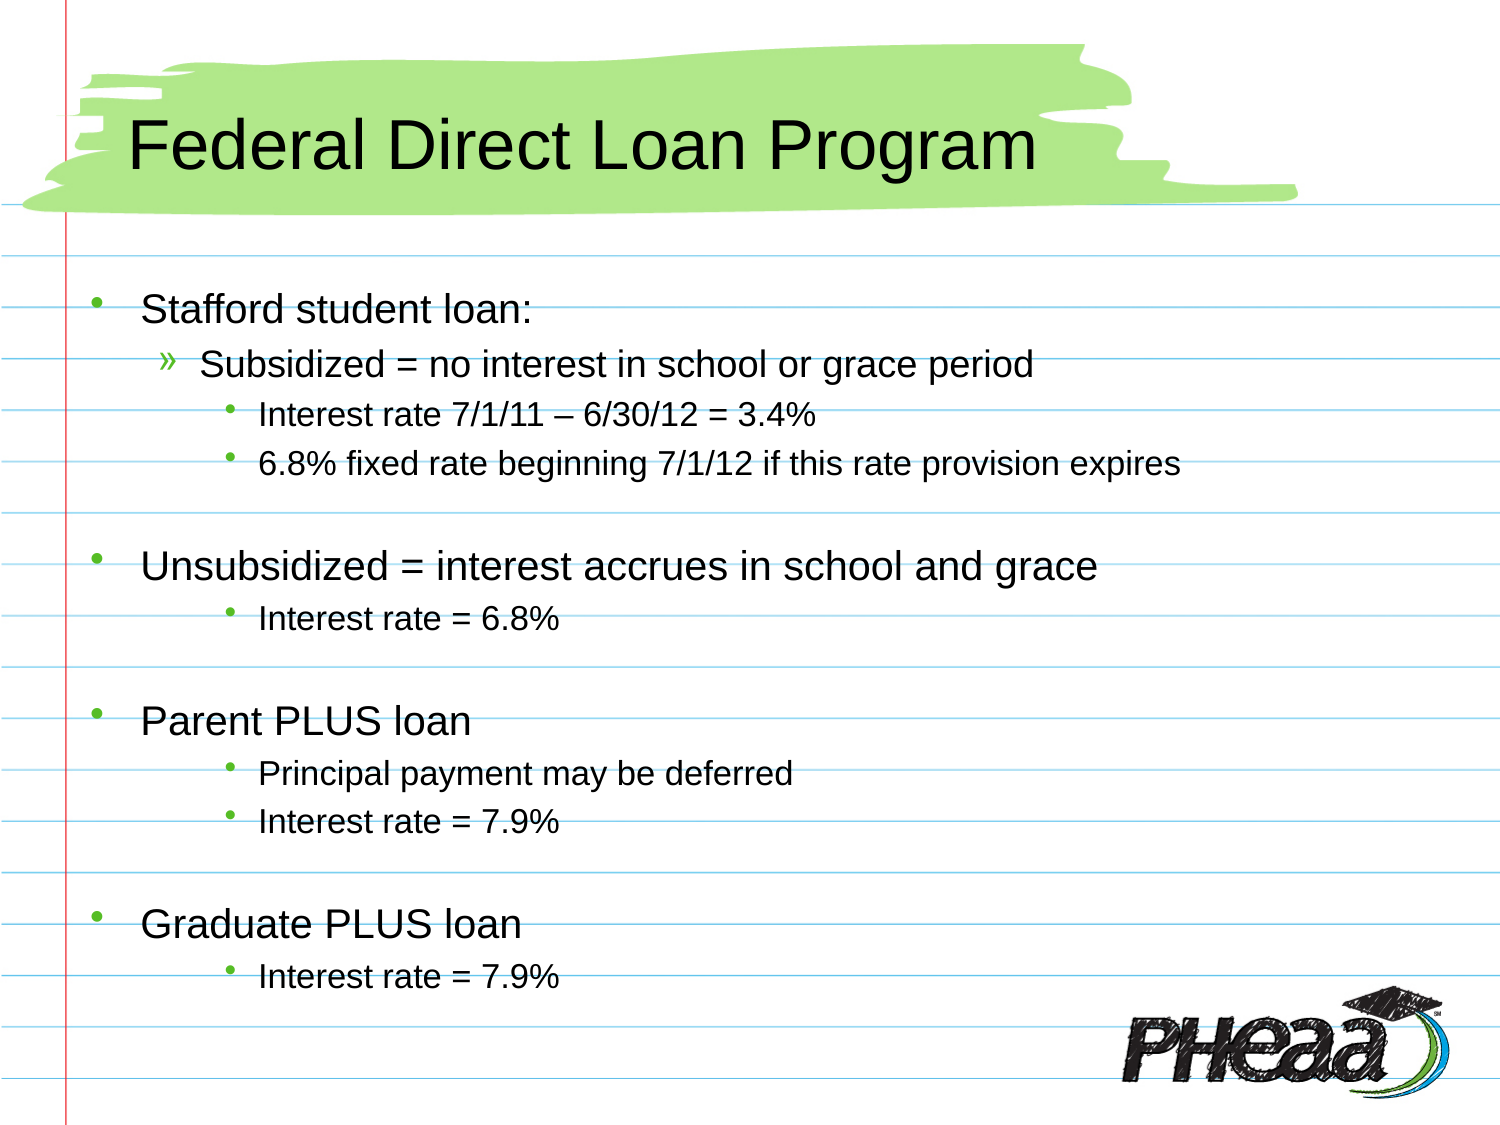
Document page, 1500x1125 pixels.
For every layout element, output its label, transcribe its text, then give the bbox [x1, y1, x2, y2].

picture [0, 0, 1500, 1125]
list Stafford student loan: Subsidized = no interest in school or grace period Interest rate 7/1/11 – 6/30/12 = 3.4% 6.8% fixed rate beginning 7/1/12 if this rate provision expires Unsubsidized = interest accrues in school and grace Interest rate = 6.8% Parent PLUS loan Principal payment may be deferred Interest rate = 7.9% Graduate PLUS loan Interest rate = 7.9% [75, 275, 1425, 1005]
title Federal Direct Loan Program [112, 82, 1463, 200]
